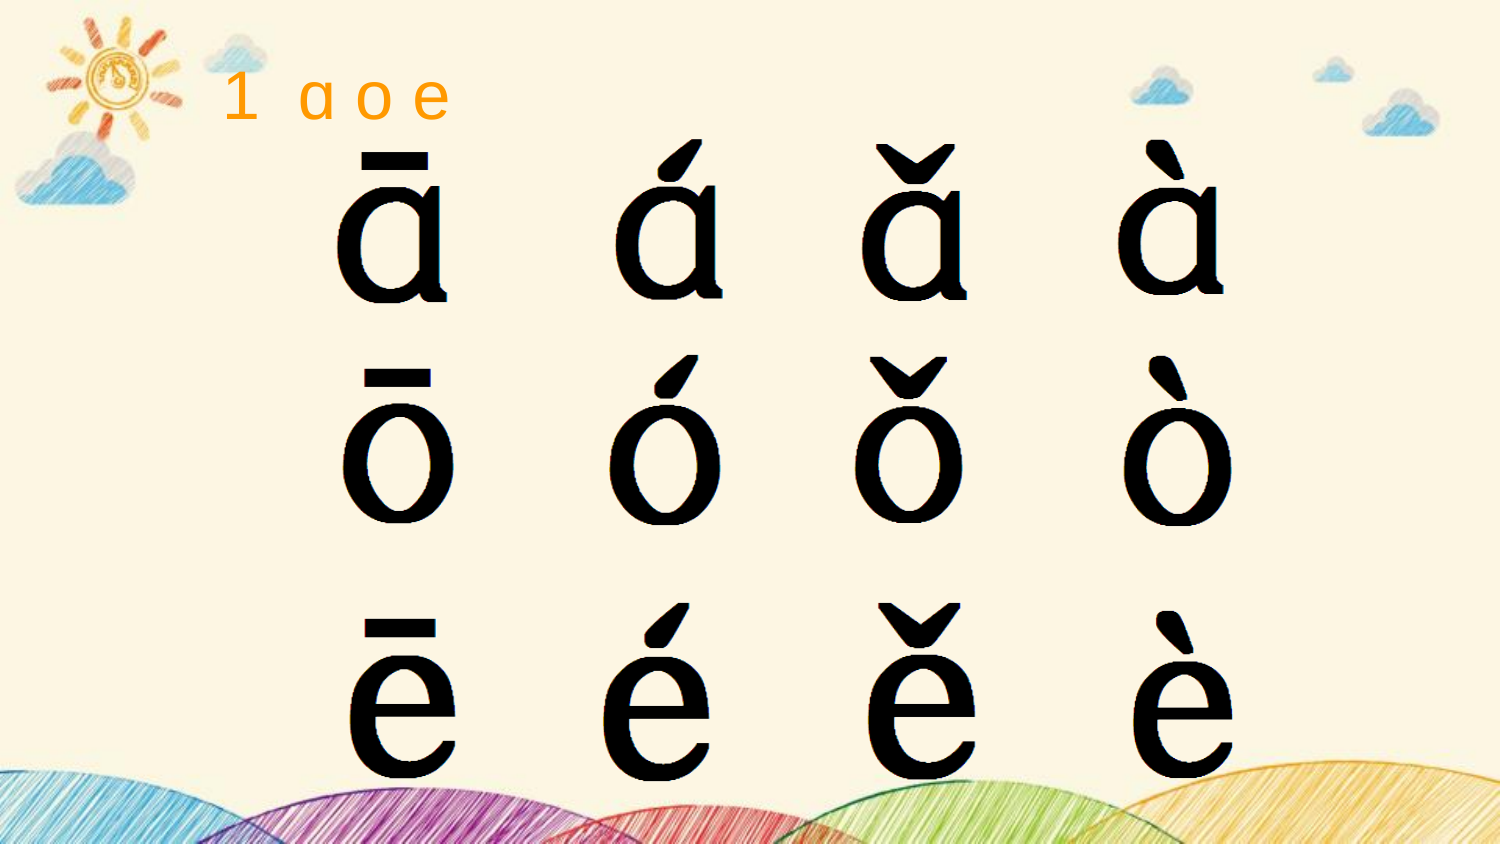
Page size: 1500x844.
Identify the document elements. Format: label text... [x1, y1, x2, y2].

picture [0, 0, 1500, 844]
text_box 1 ɑ o e [210, 44, 822, 139]
